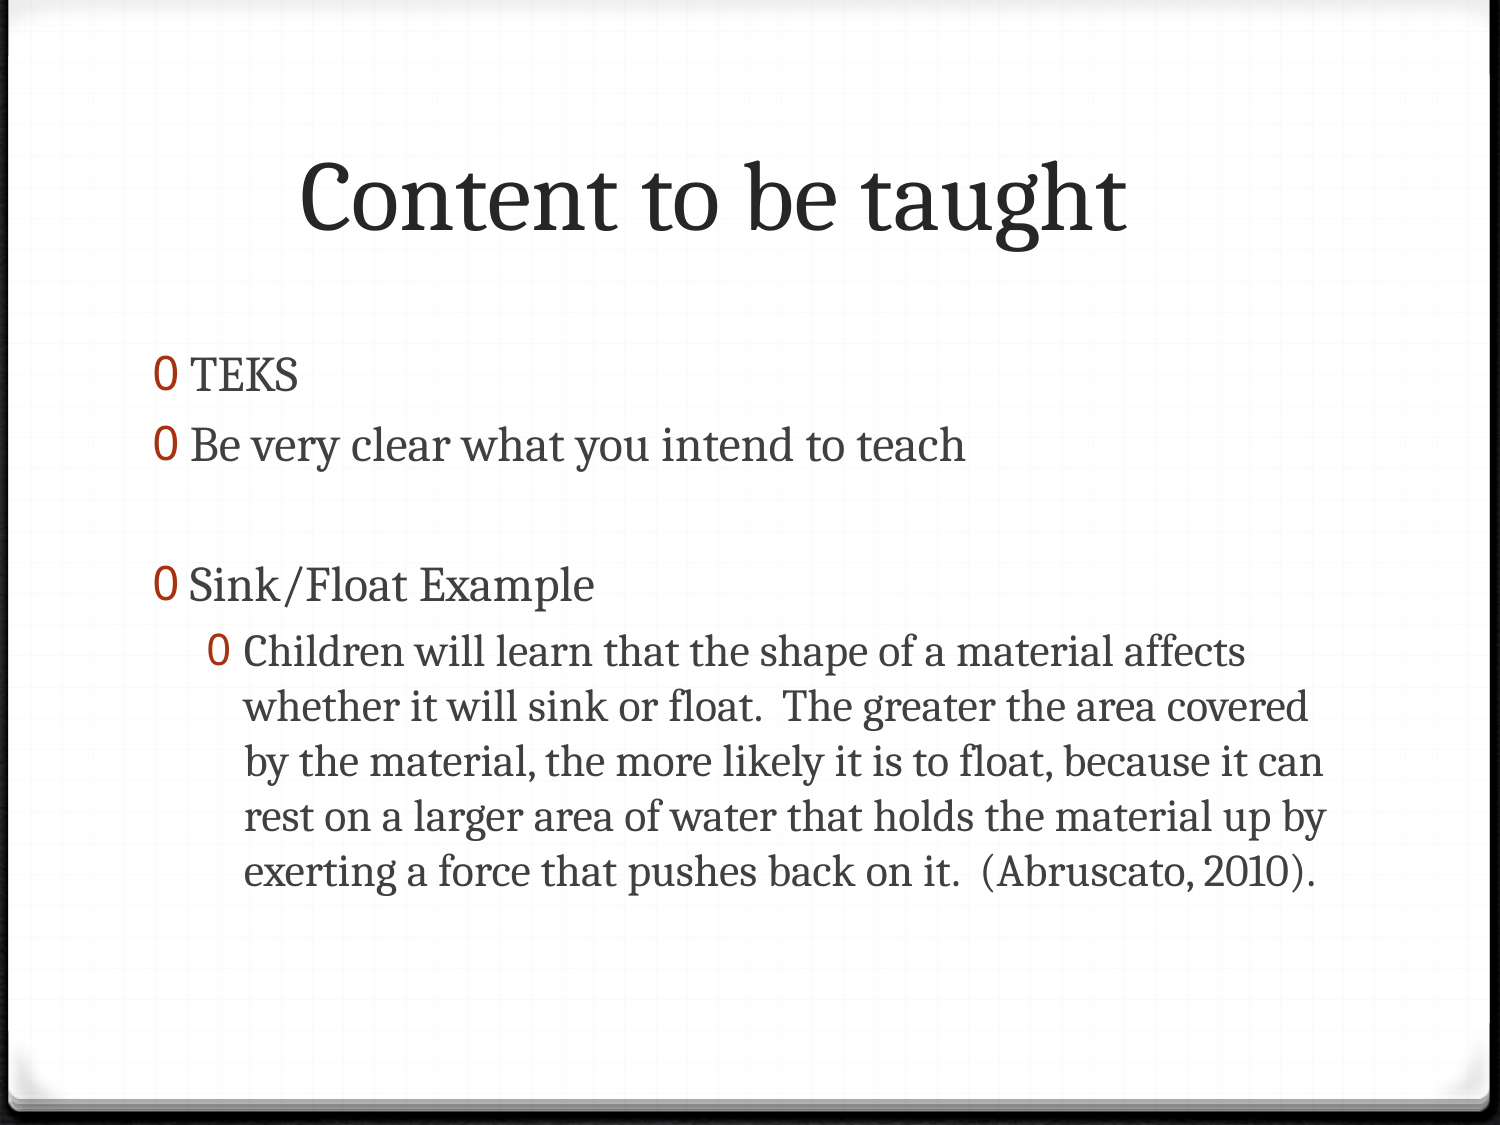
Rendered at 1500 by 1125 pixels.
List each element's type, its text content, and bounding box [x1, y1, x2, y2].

picture [0, 0, 1500, 1125]
title Content to be taught [90, 71, 1410, 309]
list TEKS Be very clear what you intend to teach Sink/Float Example Children will learn that the shape of a material affects whether it will sink or float. The greater the area covered by the material, the more likely it is to float, because it can rest on a larger area of water that holds the material up by exerting a force that pushes back on it. (Abruscato, 2010). [137, 334, 1363, 983]
